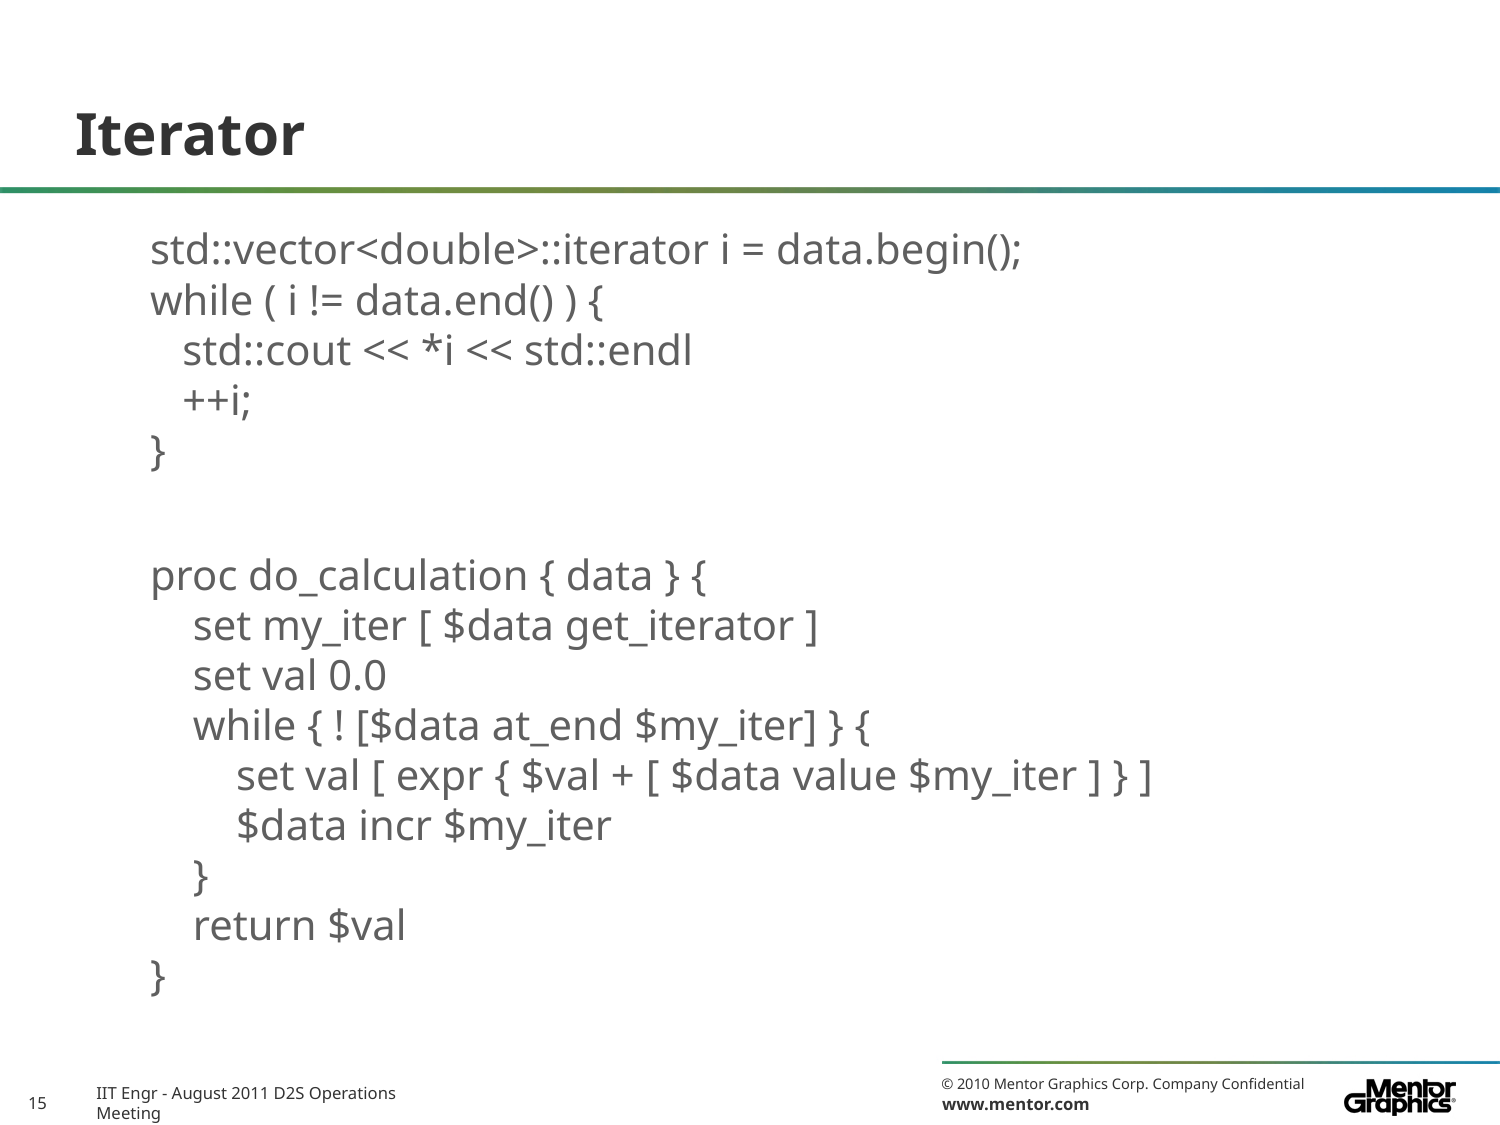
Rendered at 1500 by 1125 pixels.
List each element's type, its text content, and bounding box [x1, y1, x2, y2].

list std::vector<double>::iterator i = data.begin(); while ( i != data.end() ) { std::cout << *i << std::endl ++i; } proc do_calculation { data } { set my_iter [ $data get_iterator ] set val 0.0 while { ! [$data at_end $my_iter] } { set val [ expr { $val + [ $data value $my_iter ] } ] $data incr $my_iter } return $val } [0, 215, 1500, 1048]
footer IIT Engr - August 2011 D2S Operations Meeting [80, 1074, 469, 1111]
picture [0, 176, 1500, 215]
picture [0, 1048, 1500, 1125]
title Iterator [0, 0, 1500, 176]
